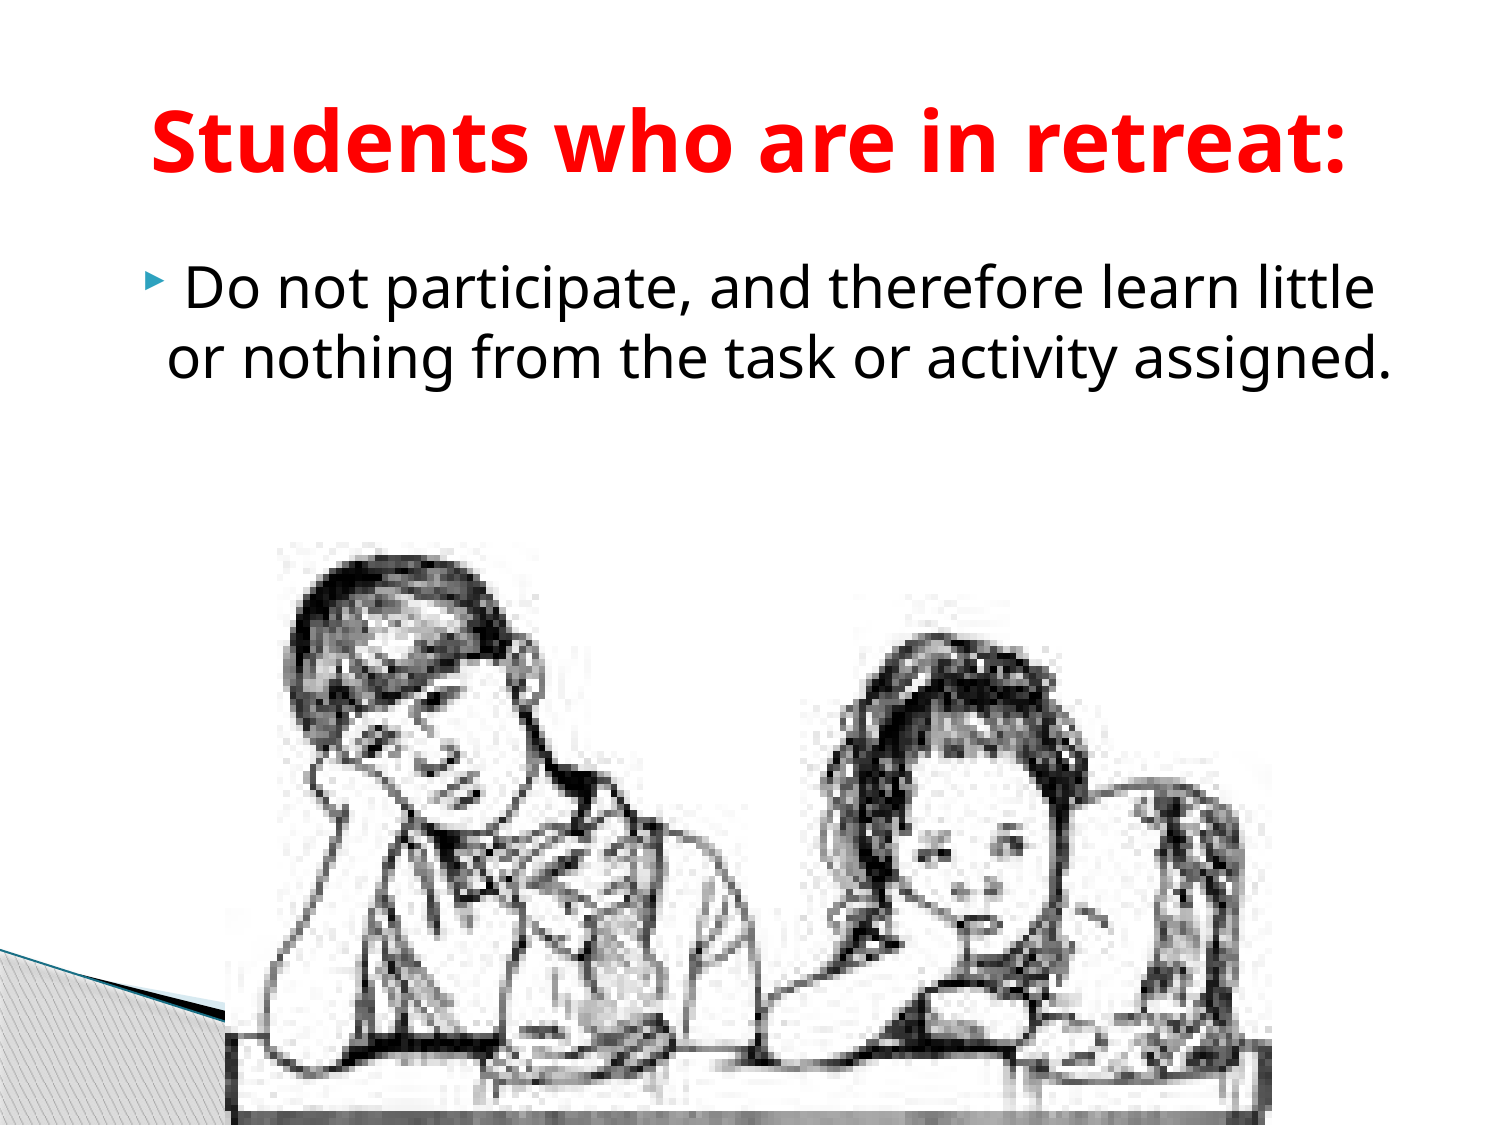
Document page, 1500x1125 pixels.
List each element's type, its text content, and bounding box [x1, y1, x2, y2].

picture [224, 542, 1273, 1125]
title Students who are in retreat: [75, 45, 1425, 233]
list Do not participate, and therefore learn little or nothing from the task or activity assigned. [75, 243, 1425, 986]
